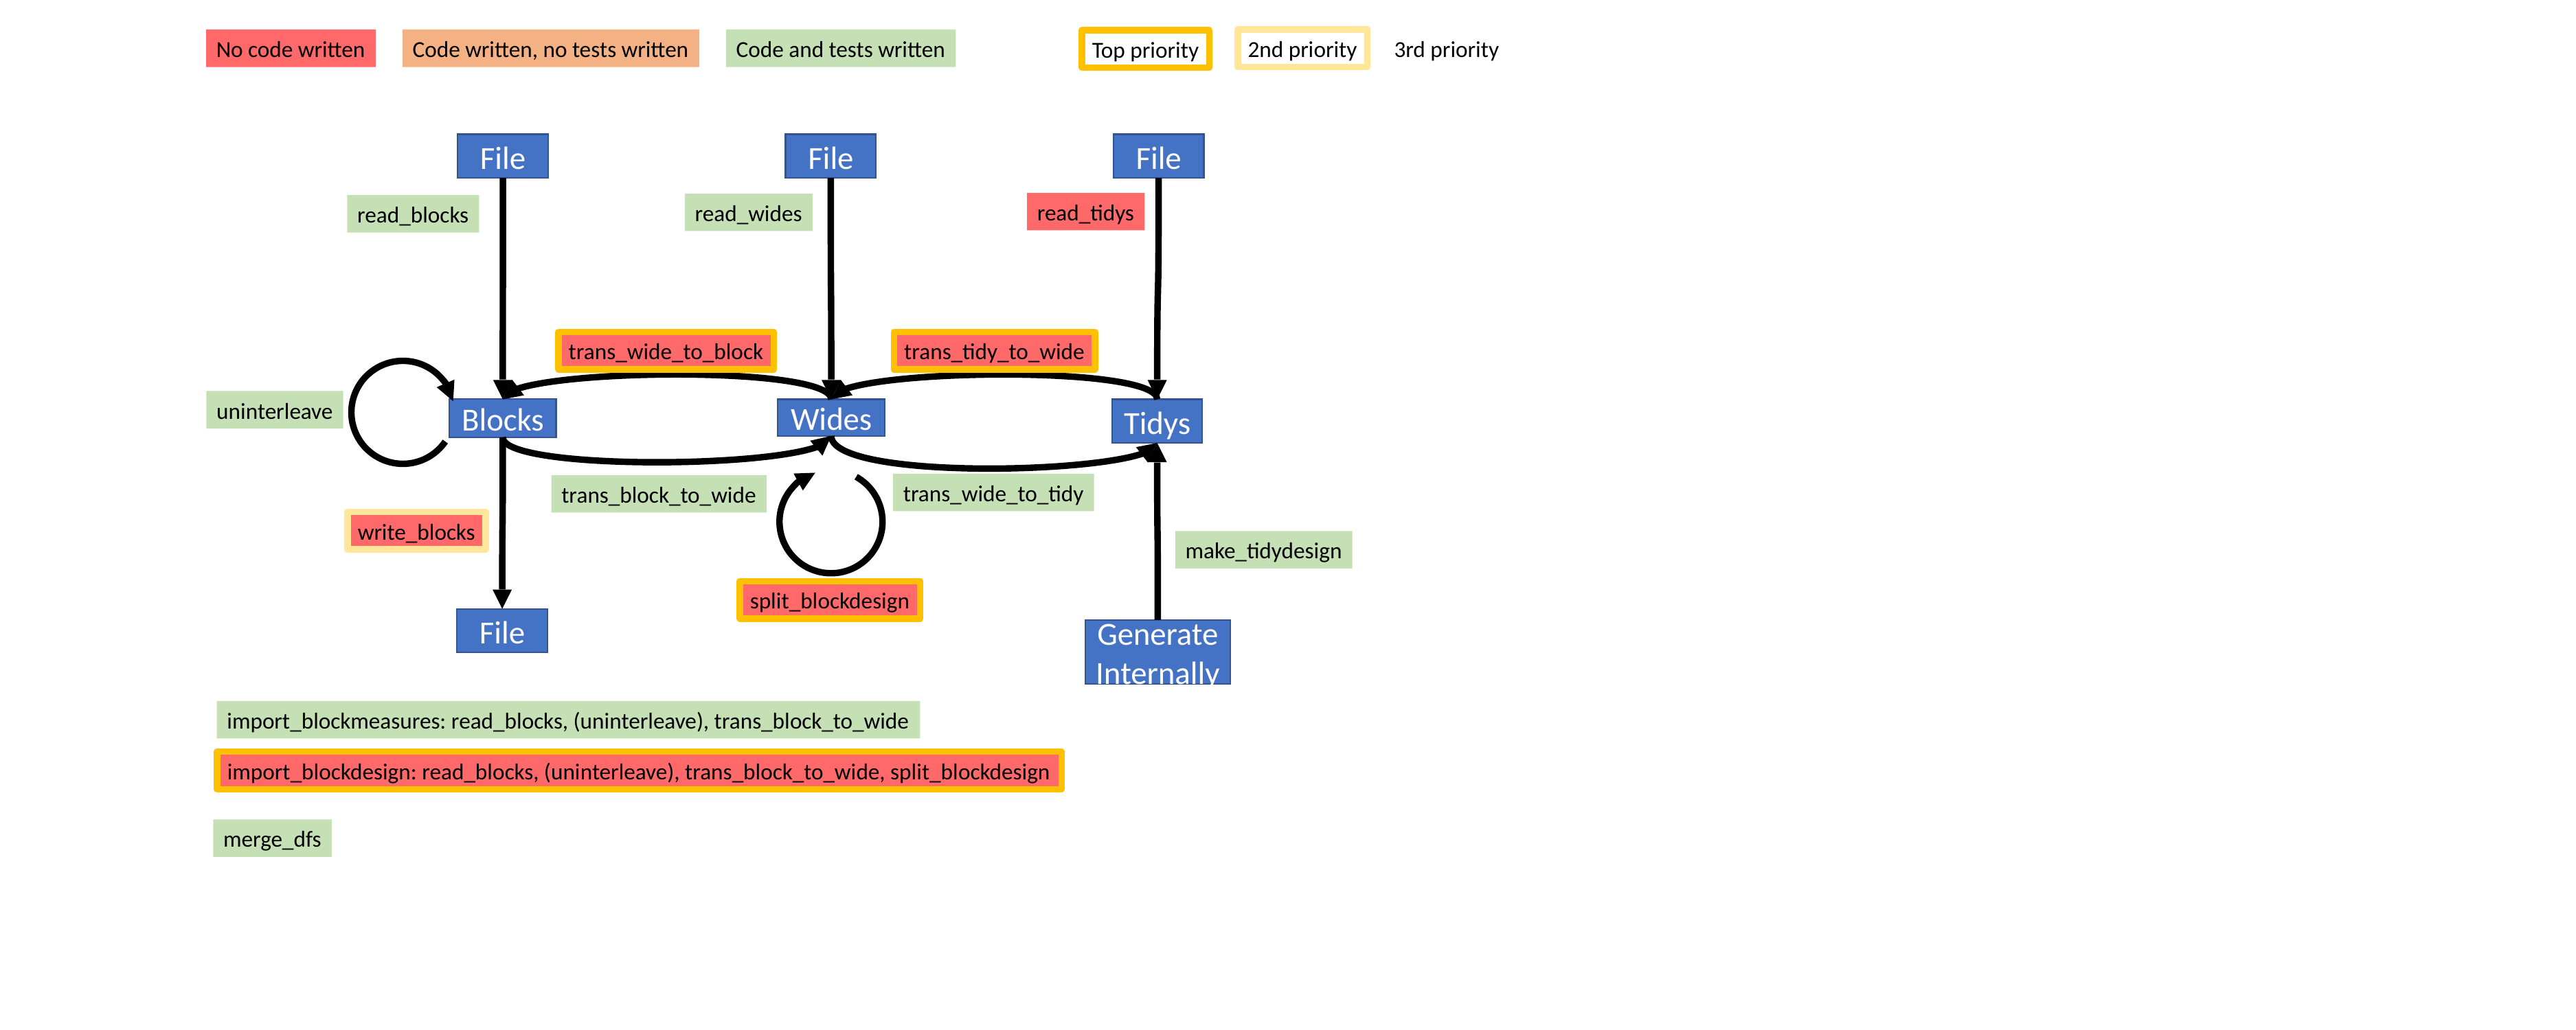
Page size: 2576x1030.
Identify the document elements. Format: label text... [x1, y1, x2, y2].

text_box read_wides [684, 193, 813, 231]
text_box File [456, 608, 548, 653]
text_box make_tidydesign [1175, 531, 1353, 569]
text_box Generate Internally [1085, 619, 1231, 685]
text_box Tidys [1111, 398, 1203, 444]
text_box write_blocks [348, 512, 486, 549]
text_box Blocks [449, 398, 557, 438]
text_box import_blockmeasures: read_blocks, (uninterleave), trans_block_to_wide [216, 700, 920, 739]
text_box No code written [206, 29, 376, 67]
text_box [779, 472, 883, 574]
text_box split_blockdesign [740, 581, 920, 619]
text_box trans_wide_to_block [558, 332, 666, 369]
text_box import_blockdesign: read_blocks, (uninterleave), trans_block_to_wide, split_blockdesign [217, 751, 1062, 790]
text_box trans_wide_to_tidy [998, 473, 1094, 512]
text_box read_blocks [347, 194, 479, 233]
text_box 2nd priority [1237, 29, 1368, 67]
text_box File [784, 133, 877, 179]
text_box File [457, 133, 549, 179]
text_box merge_dfs [213, 819, 332, 857]
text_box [666, 272, 668, 601]
text_box File [1113, 133, 1205, 179]
text_box [350, 360, 455, 465]
text_box trans_tidy_to_wide [998, 332, 1095, 369]
text_box Wides [777, 398, 885, 437]
text_box trans_block_to_wide [669, 474, 767, 513]
text_box trans_wide_to_tidy [892, 473, 991, 512]
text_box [991, 276, 998, 603]
text_box trans_block_to_wide [551, 474, 666, 513]
text_box trans_tidy_to_wide [894, 332, 991, 369]
text_box Code written, no tests written [402, 29, 699, 67]
text_box Code and tests written [725, 29, 956, 67]
text_box read_tidys [1027, 192, 1145, 231]
text_box 3rd priority [1383, 29, 1510, 67]
text_box trans_wide_to_block [669, 332, 774, 369]
text_box uninterleave [206, 391, 343, 429]
text_box Top priority [1082, 30, 1210, 68]
